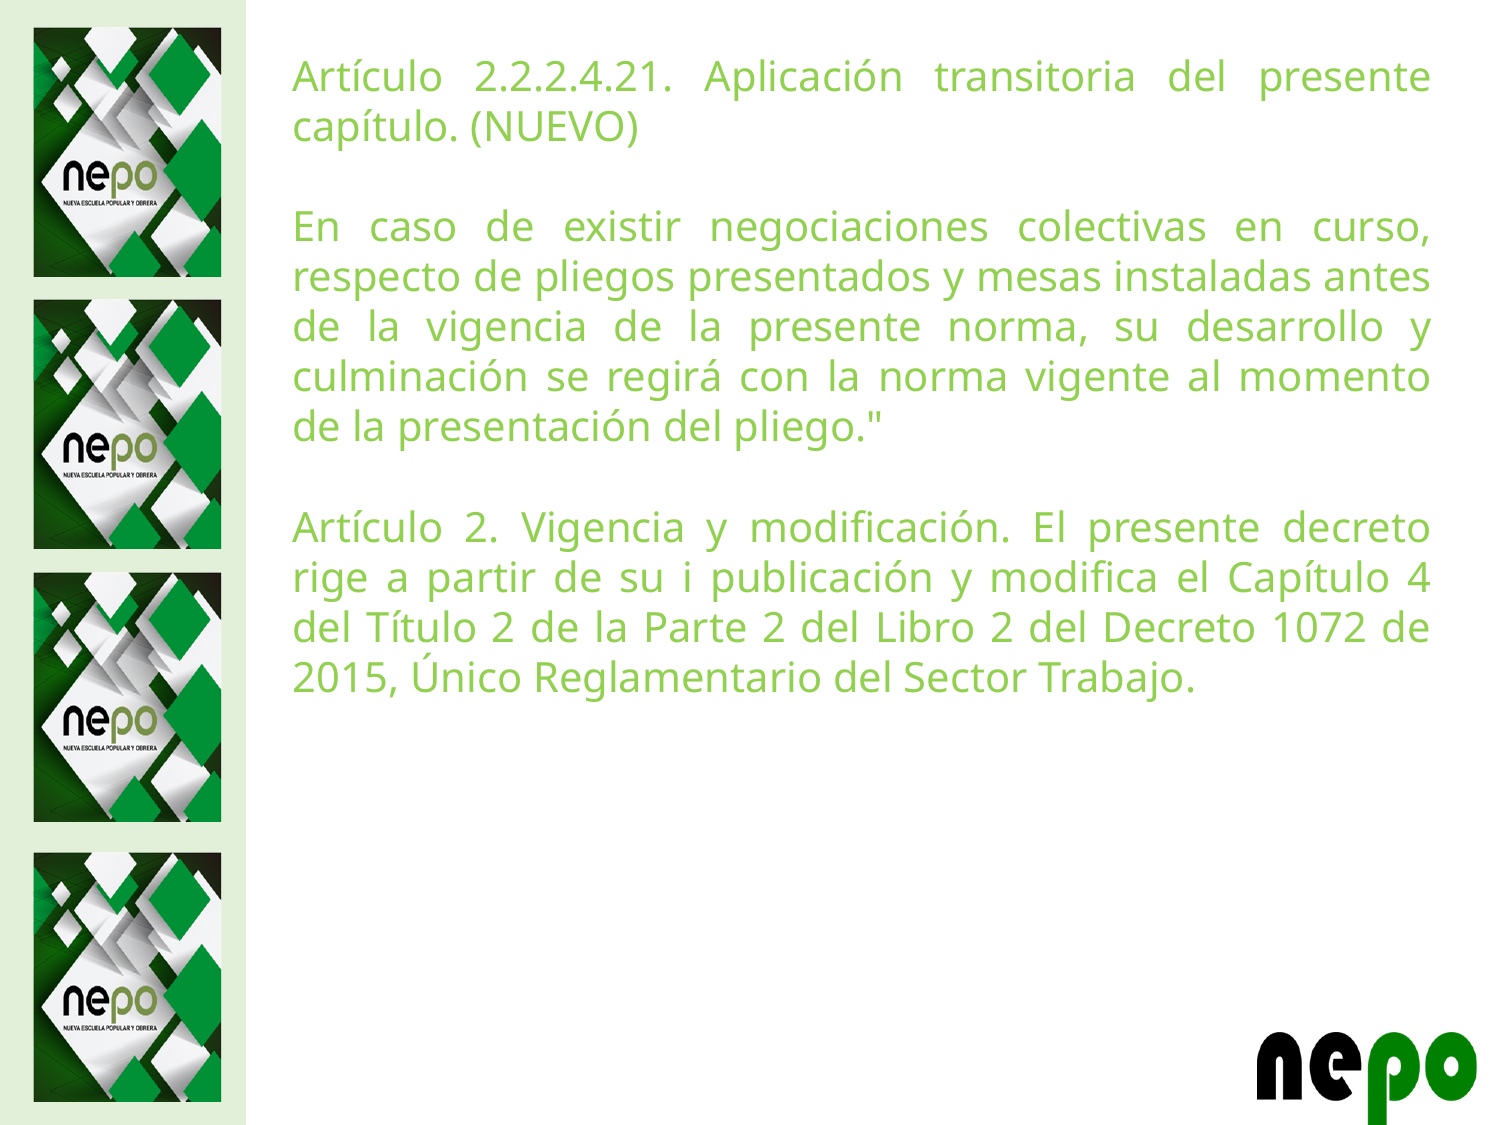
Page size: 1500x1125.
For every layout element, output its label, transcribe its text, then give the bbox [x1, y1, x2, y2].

text_box Artículo 2.2.2.4.21. Aplicación transitoria del presente capítulo. (NUEVO) En caso de existir negociaciones colectivas en curso, respecto de pliegos presentados y mesas instaladas antes de la vigencia de la presente norma, su desarrollo y culminación se regirá con la norma vigente al momento de la presentación del pliego." Artículo 2. Vigencia y modificación. El presente decreto rige a partir de su i publicación y modifica el Capítulo 4 del Título 2 de la Parte 2 del Libro 2 del Decreto 1072 de 2015, Único Reglamentario del Sector Trabajo. [277, 42, 1447, 708]
picture [0, 0, 246, 1125]
picture [1257, 1032, 1477, 1125]
